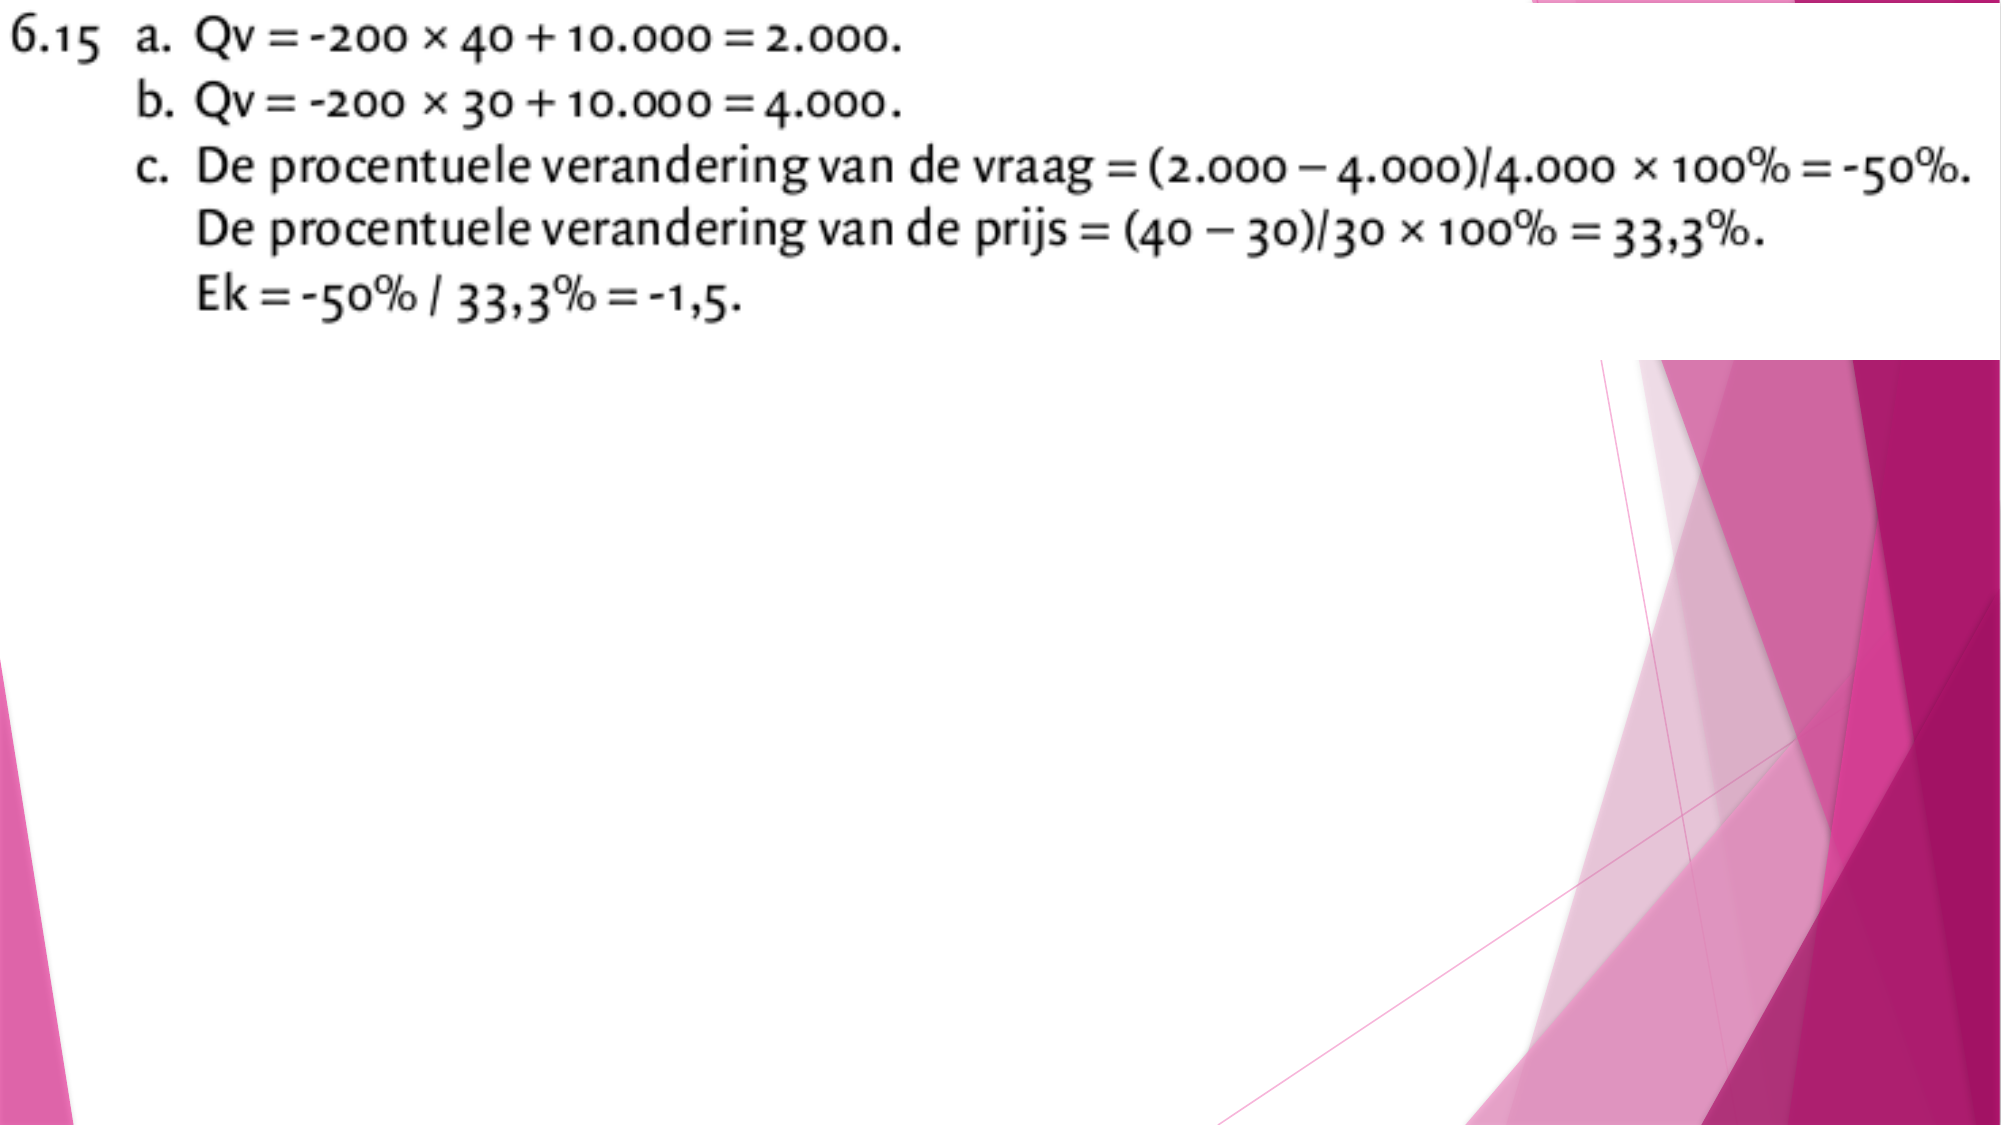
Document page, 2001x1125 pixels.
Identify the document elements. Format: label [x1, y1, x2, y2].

picture [0, 3, 2000, 360]
